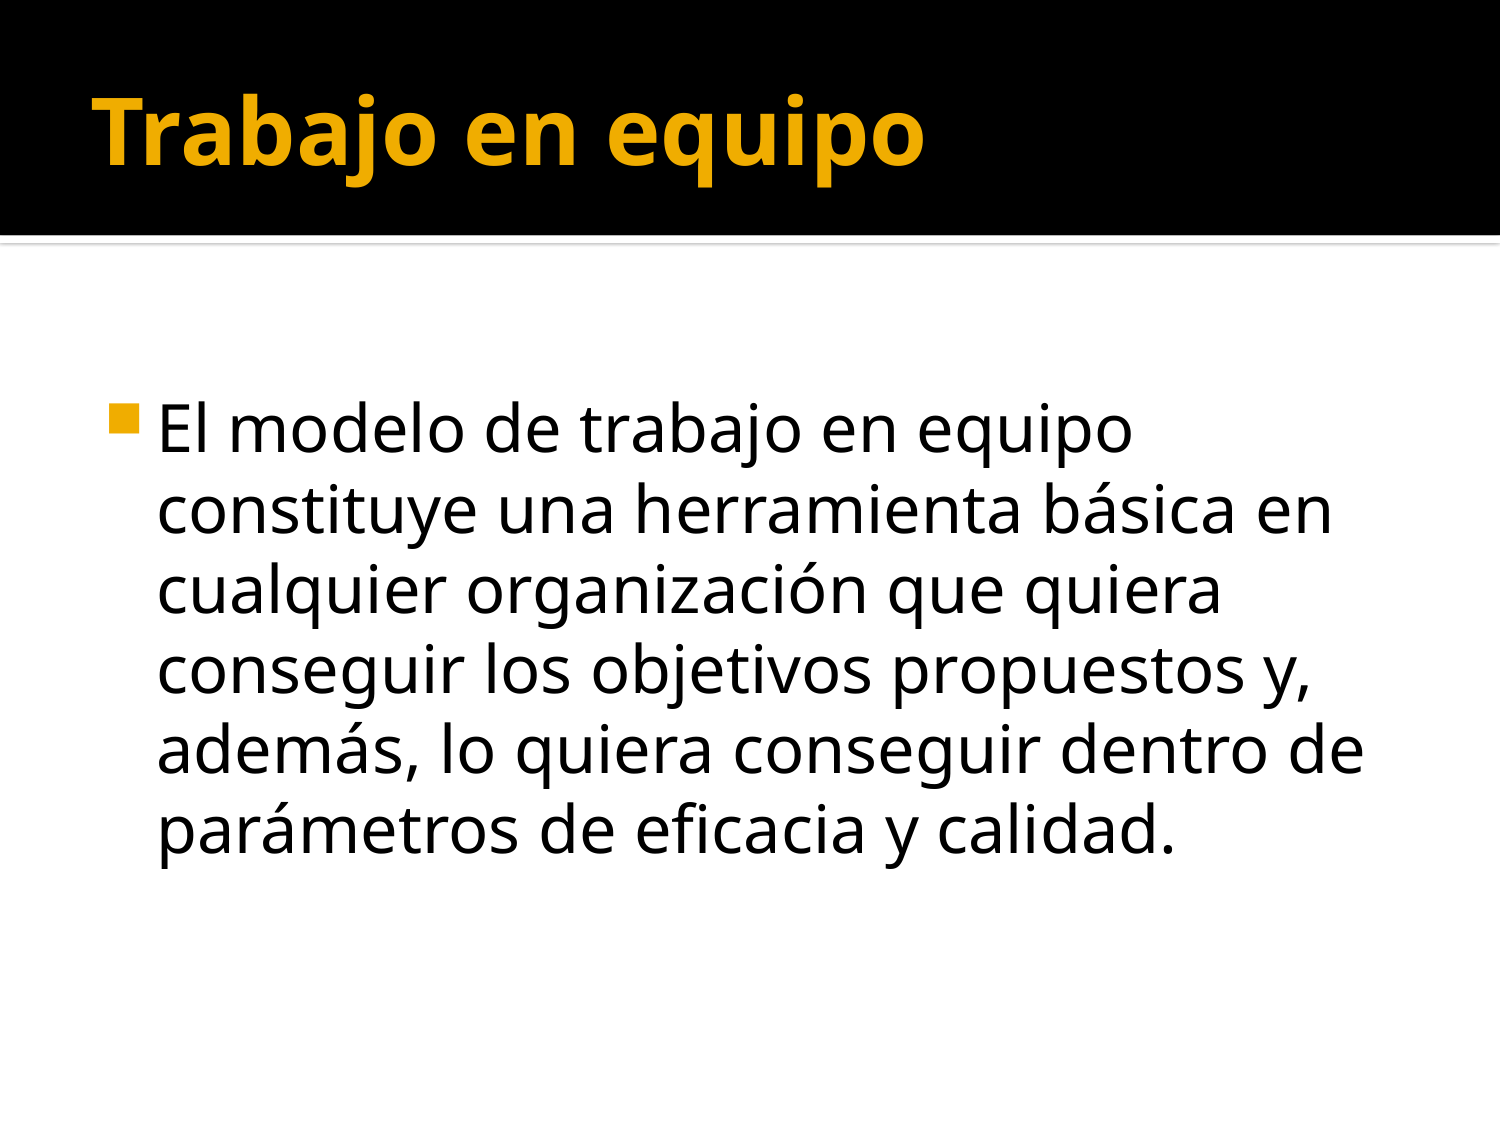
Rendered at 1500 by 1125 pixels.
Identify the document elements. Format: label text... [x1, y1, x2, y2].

list El modelo de trabajo en equipo constituye una herramienta básica en cualquier organización que quiera conseguir los objetivos propuestos y, además, lo quiera conseguir dentro de parámetros de eficacia y calidad. [75, 291, 1425, 1050]
title Trabajo en equipo [75, 25, 1425, 231]
